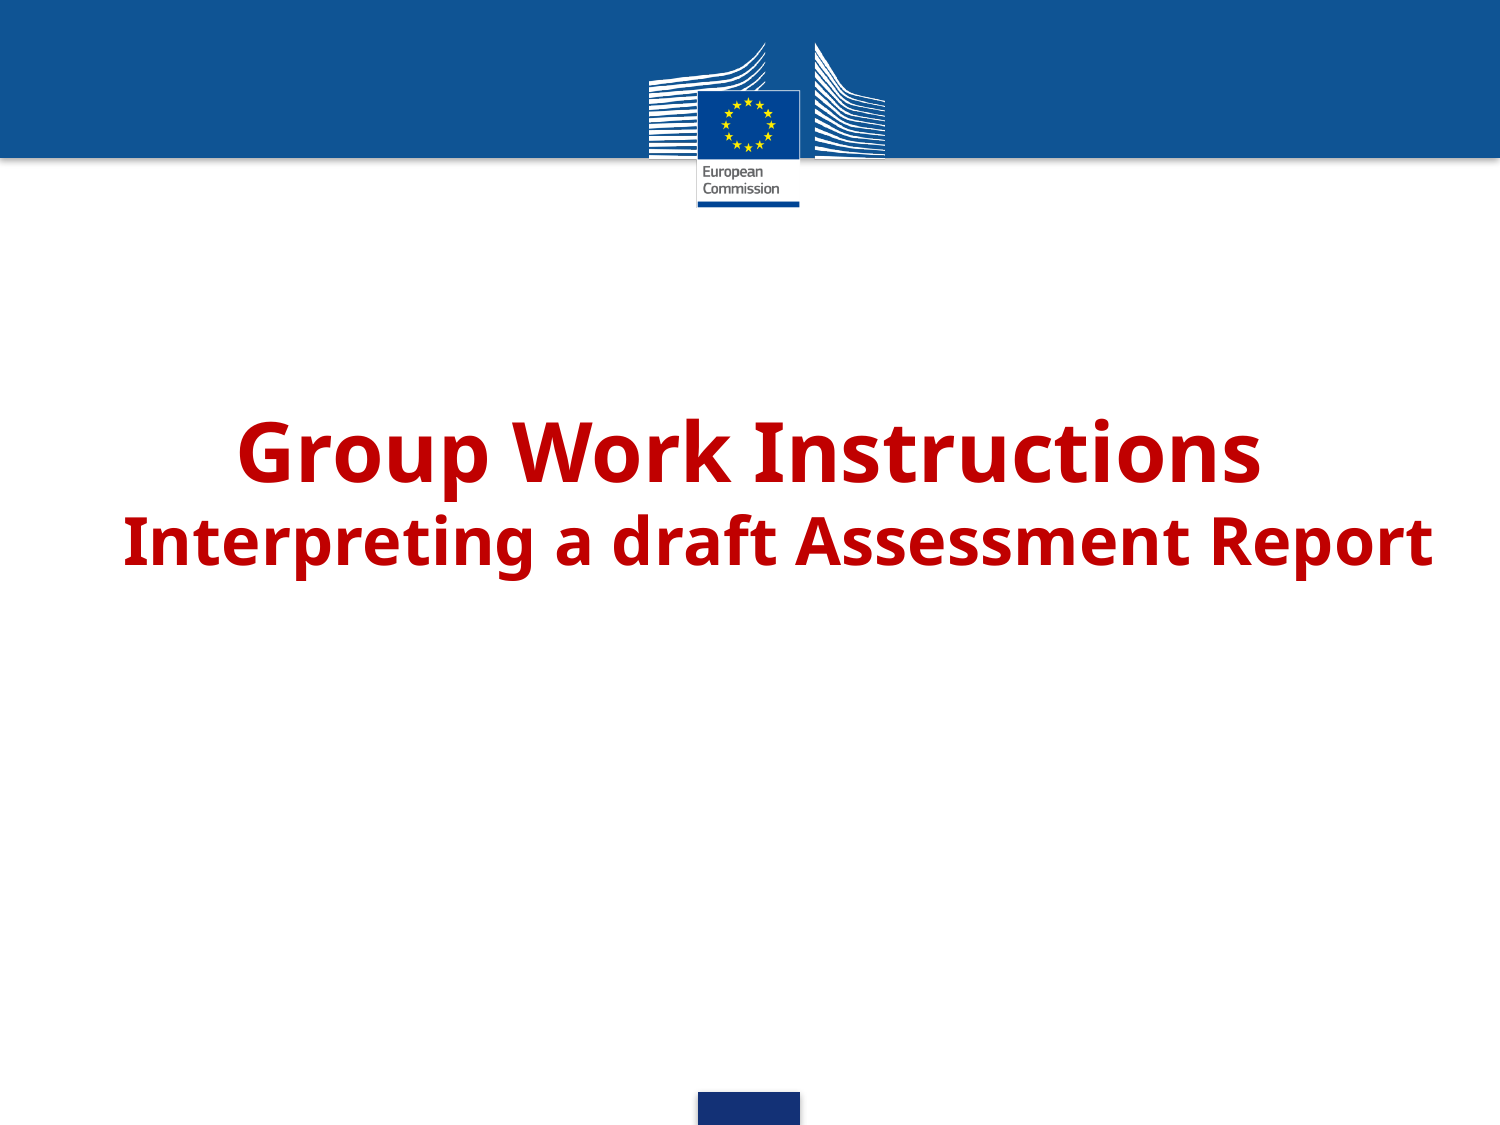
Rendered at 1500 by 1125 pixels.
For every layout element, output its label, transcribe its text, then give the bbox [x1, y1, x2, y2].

picture [649, 42, 885, 208]
title Group Work Instructions Interpreting a draft Assessment Report [0, 385, 1500, 693]
